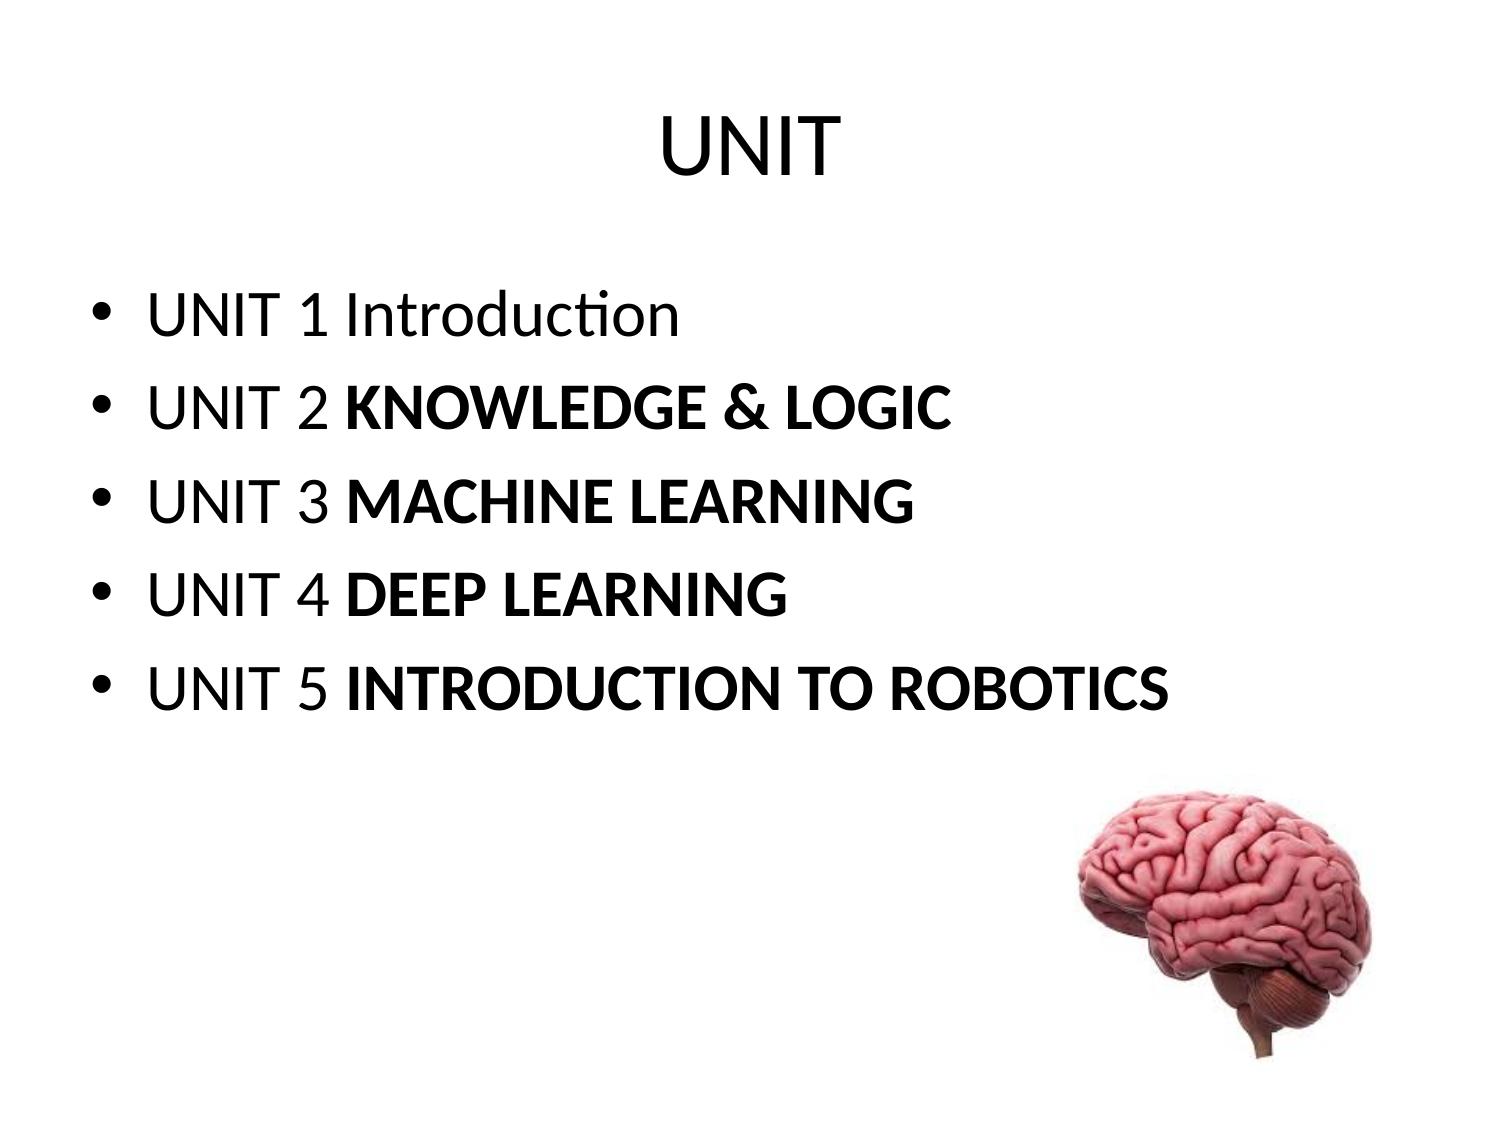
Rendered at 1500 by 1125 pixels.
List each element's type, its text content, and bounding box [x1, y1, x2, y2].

picture [1024, 774, 1430, 1079]
title UNIT [75, 45, 1425, 233]
list UNIT 1 Introduction UNIT 2 KNOWLEDGE & LOGIC UNIT 3 MACHINE LEARNING UNIT 4 DEEP LEARNING UNIT 5 INTRODUCTION TO ROBOTICS [75, 262, 1425, 1005]
